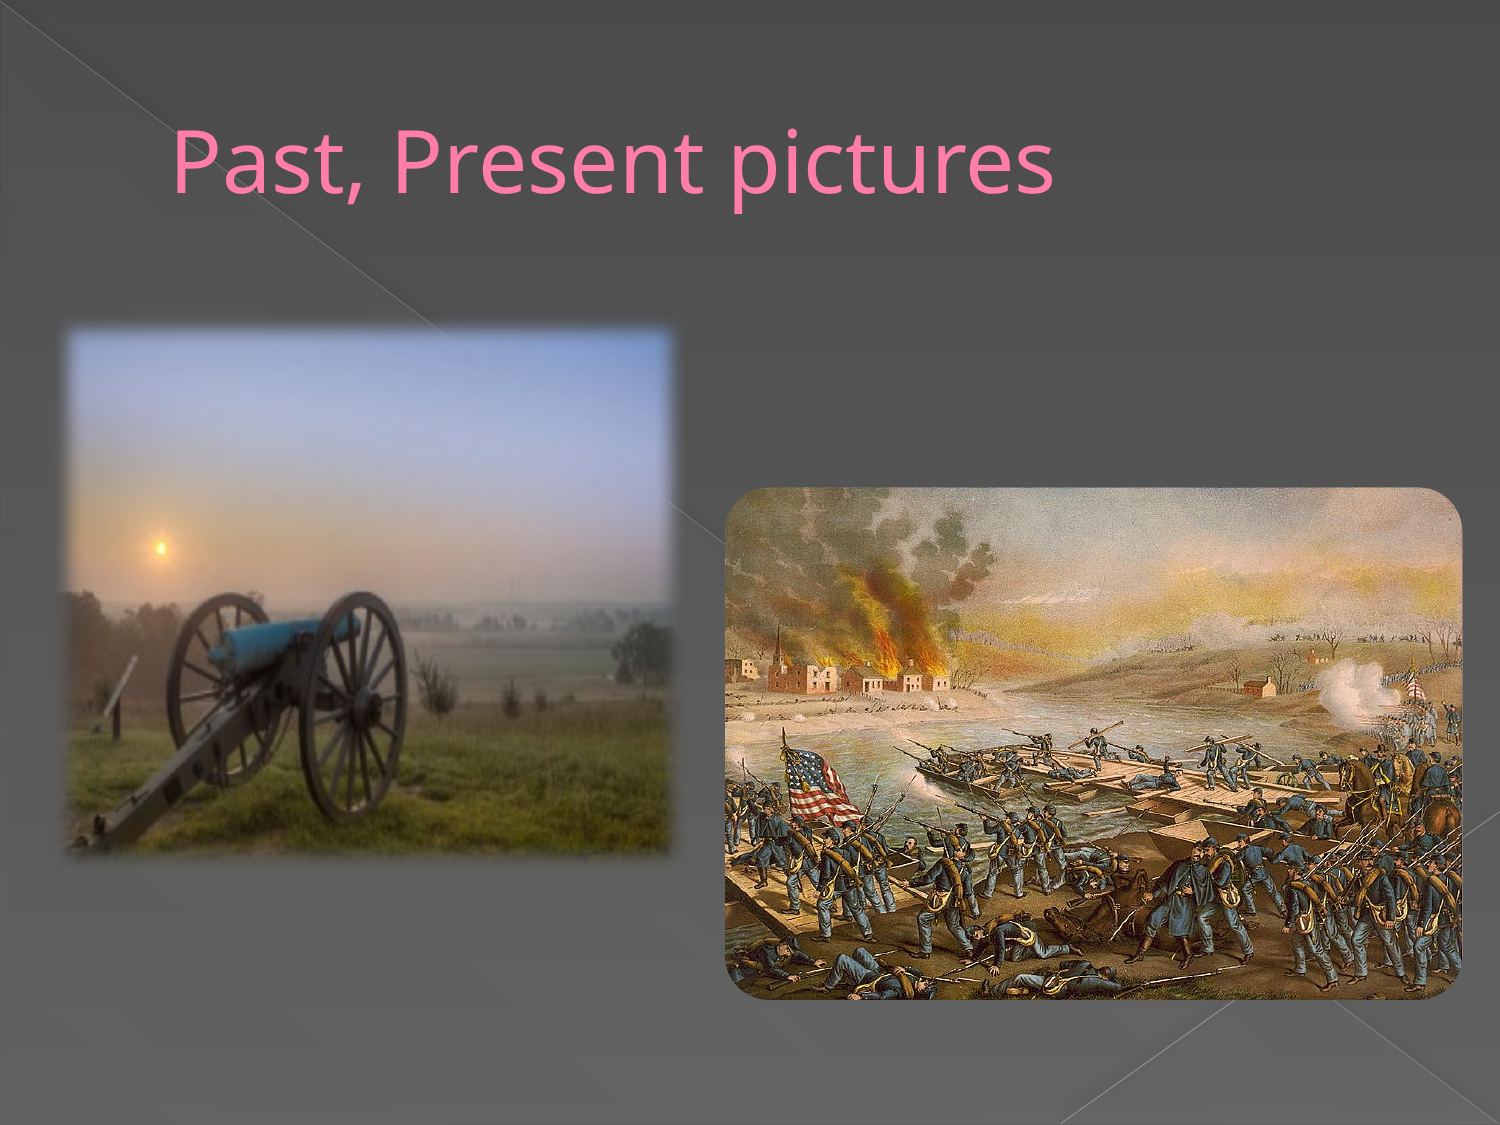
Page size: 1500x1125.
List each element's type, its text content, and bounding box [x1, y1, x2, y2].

picture [49, 312, 688, 872]
title Past, Present pictures [75, 43, 1425, 274]
picture [724, 487, 1463, 1001]
